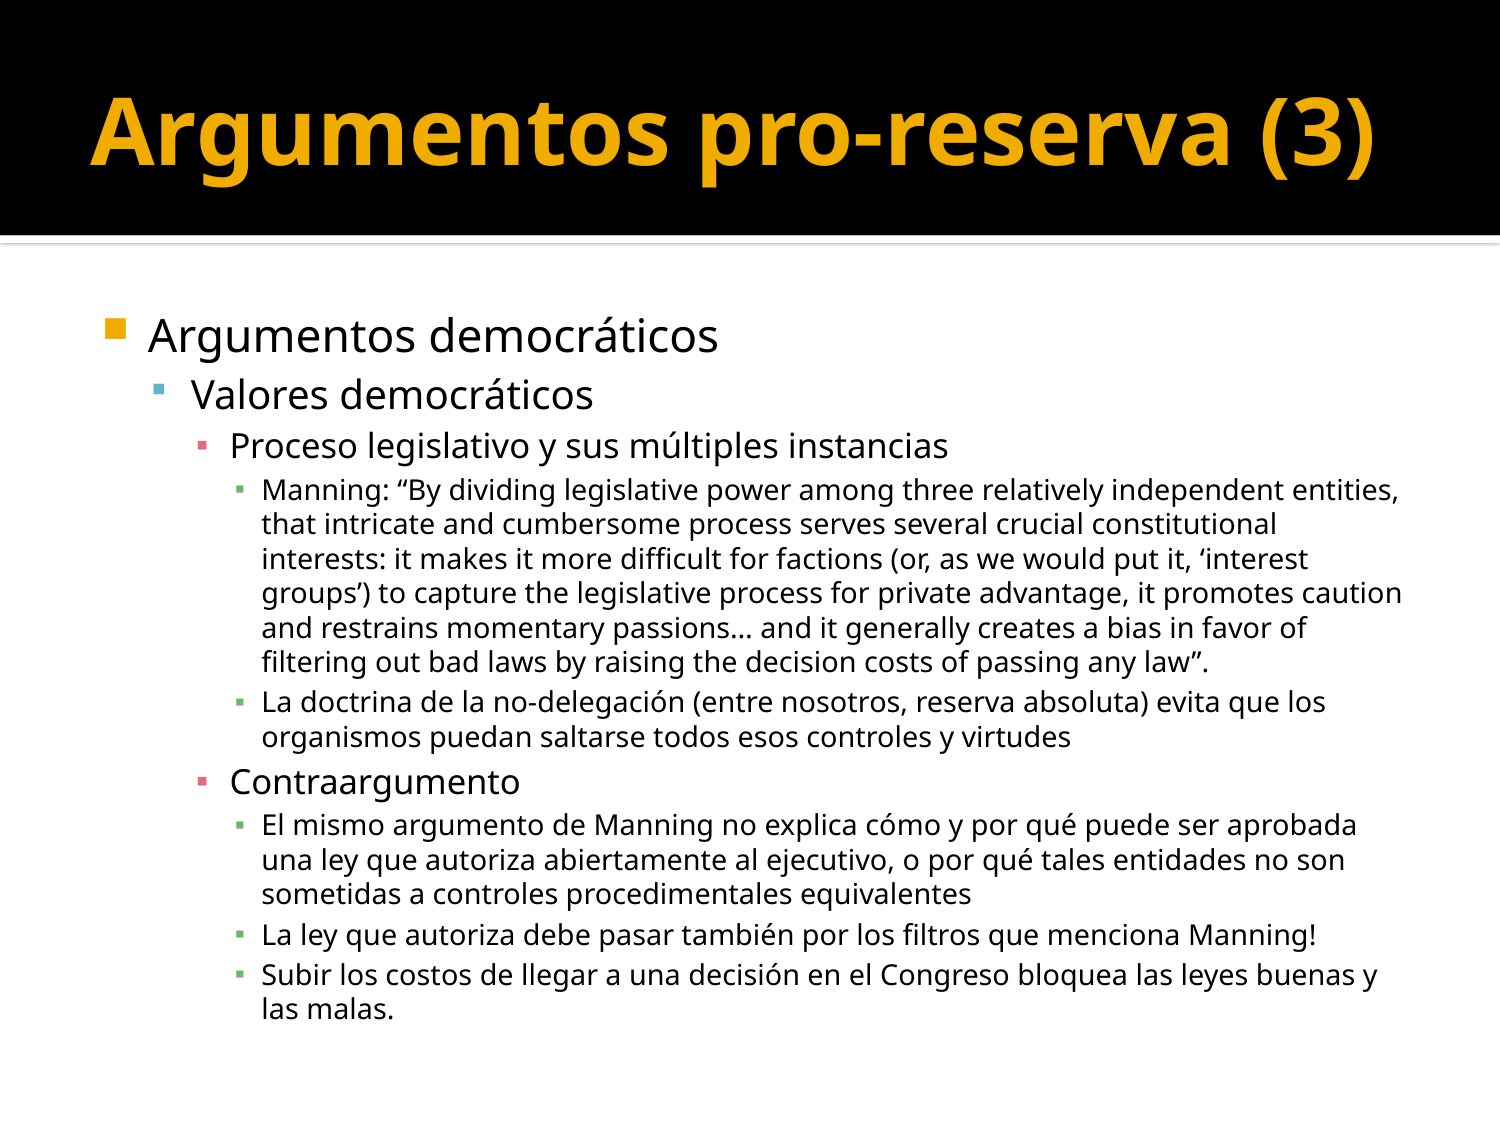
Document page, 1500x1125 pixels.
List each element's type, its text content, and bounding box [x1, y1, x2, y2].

title Argumentos pro-reserva (3) [75, 25, 1425, 231]
list Argumentos democráticos Valores democráticos Proceso legislativo y sus múltiples instancias Manning: “By dividing legislative power among three relatively independent entities, that intricate and cumbersome process serves several crucial constitutional interests: it makes it more difficult for factions (or, as we would put it, ‘interest groups’) to capture the legislative process for private advantage, it promotes caution and restrains momentary passions… and it generally creates a bias in favor of filtering out bad laws by raising the decision costs of passing any law”. La doctrina de la no-delegación (entre nosotros, reserva absoluta) evita que los organismos puedan saltarse todos esos controles y virtudes Contraargumento El mismo argumento de Manning no explica cómo y por qué puede ser aprobada una ley que autoriza abiertamente al ejecutivo, o por qué tales entidades no son sometidas a controles procedimentales equivalentes La ley que autoriza debe pasar también por los filtros que menciona Manning! Subir los costos de llegar a una decisión en el Congreso bloquea las leyes buenas y las malas. [75, 291, 1425, 1050]
